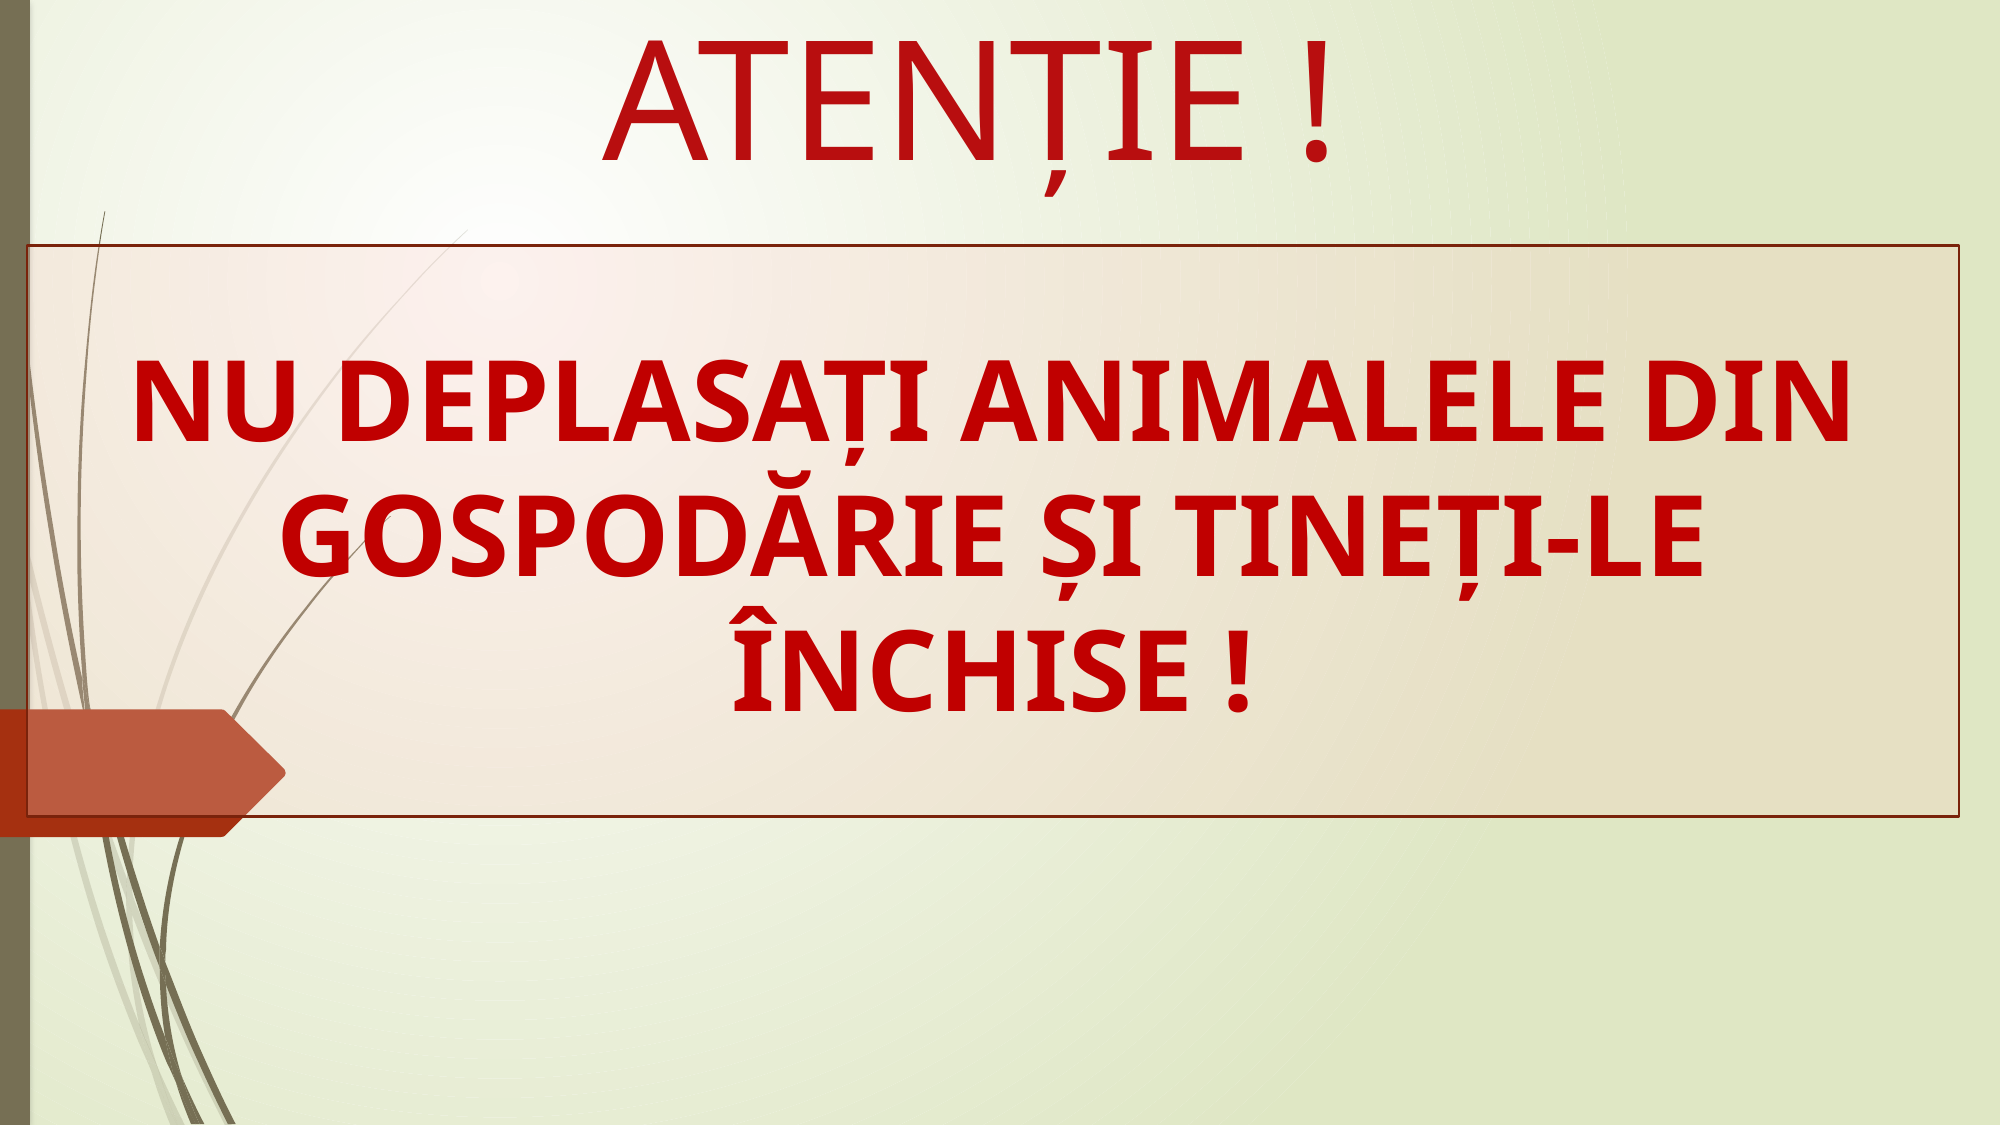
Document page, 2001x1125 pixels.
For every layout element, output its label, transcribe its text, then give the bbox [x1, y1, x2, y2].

text_box ATENȚIE ! [438, 6, 1504, 205]
text_box NU DEPLASAȚI ANIMALELE DIN GOSPODĂRIE ȘI TINEȚI-LE ÎNCHISE ! [26, 244, 1960, 818]
